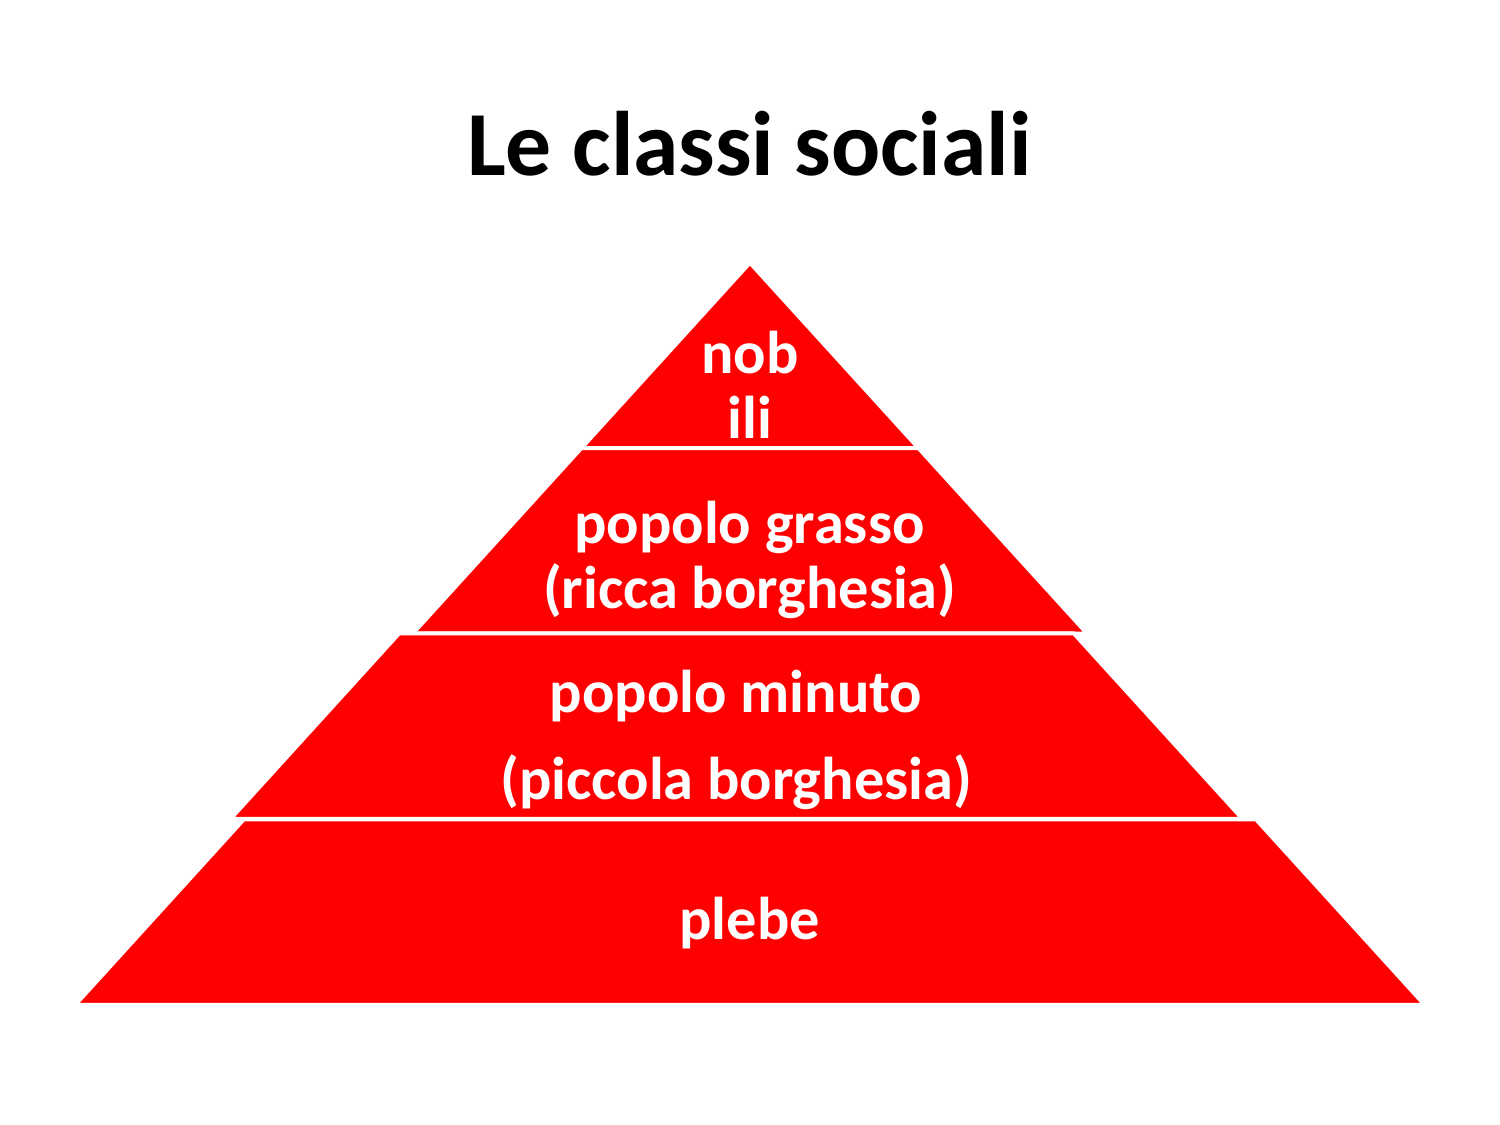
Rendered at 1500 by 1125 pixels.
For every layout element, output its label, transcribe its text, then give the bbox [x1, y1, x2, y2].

title Le classi sociali [75, 45, 1425, 233]
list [74, 262, 1426, 1006]
